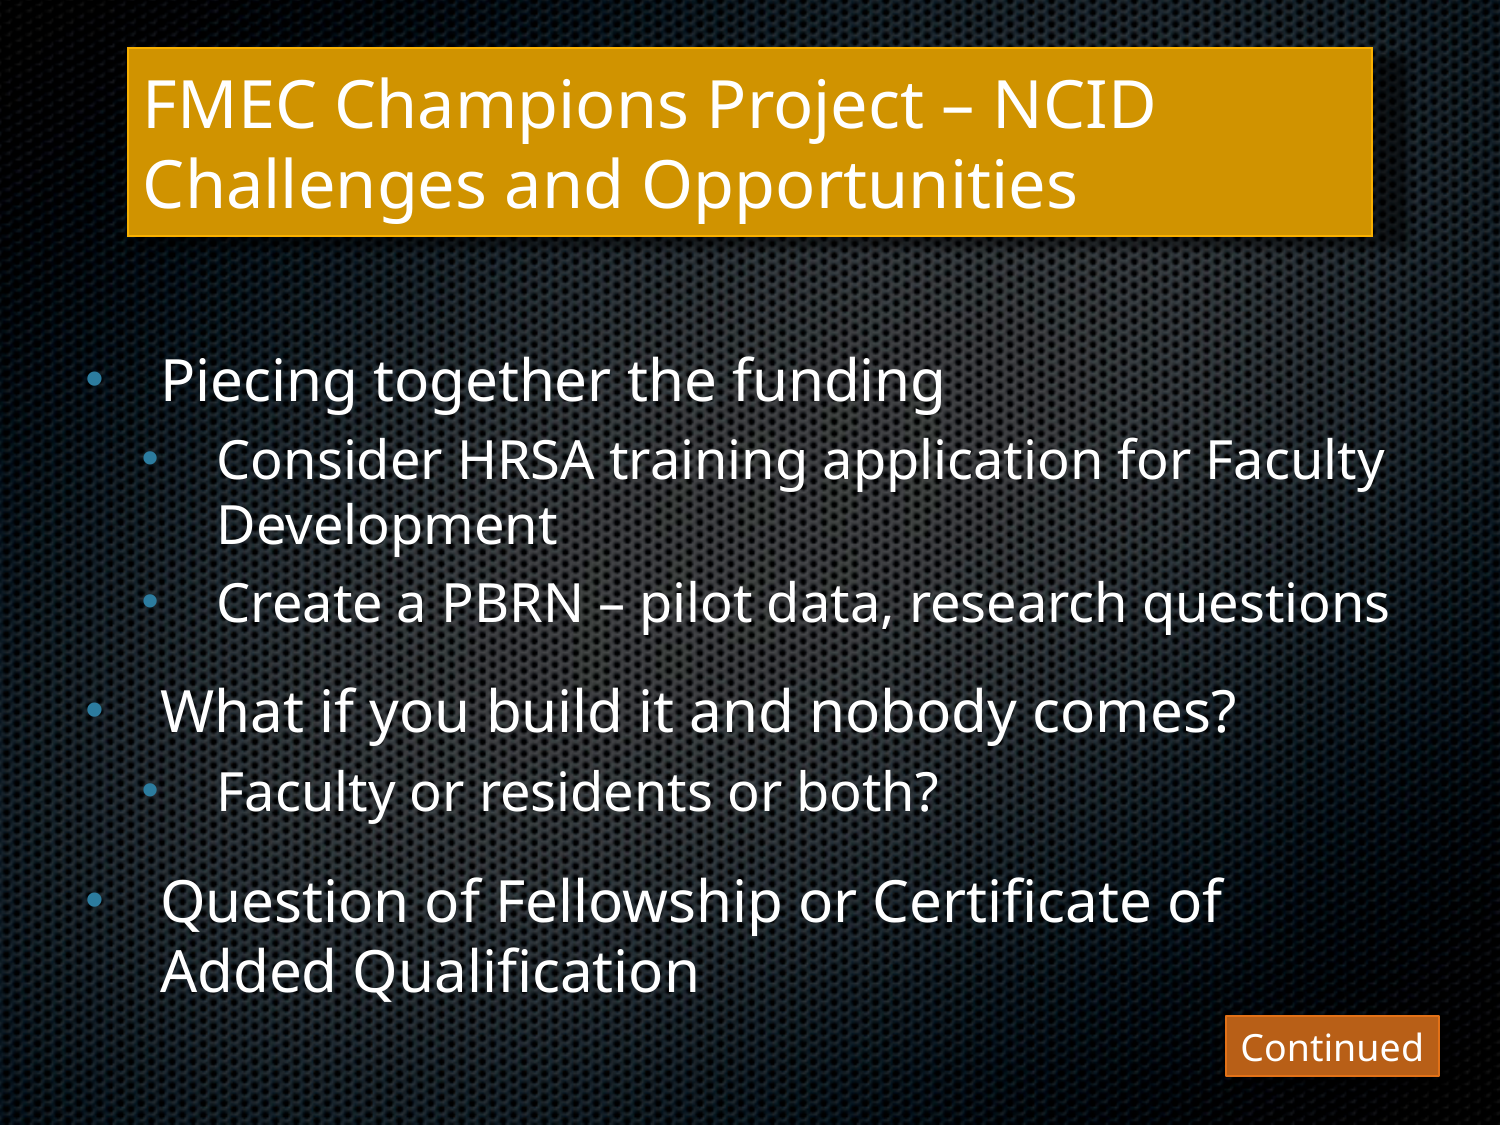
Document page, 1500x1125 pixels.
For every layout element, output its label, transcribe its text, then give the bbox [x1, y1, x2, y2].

text_box Continued [1225, 1015, 1440, 1077]
list Piecing together the funding Consider HRSA training application for Faculty Development Create a PBRN – pilot data, research questions What if you build it and nobody comes? Faculty or residents or both? Question of Fellowship or Certificate of Added Qualification [69, 335, 1424, 994]
title FMEC Champions Project – NCID Challenges and Opportunities [127, 47, 1373, 237]
picture [0, 0, 1500, 1125]
